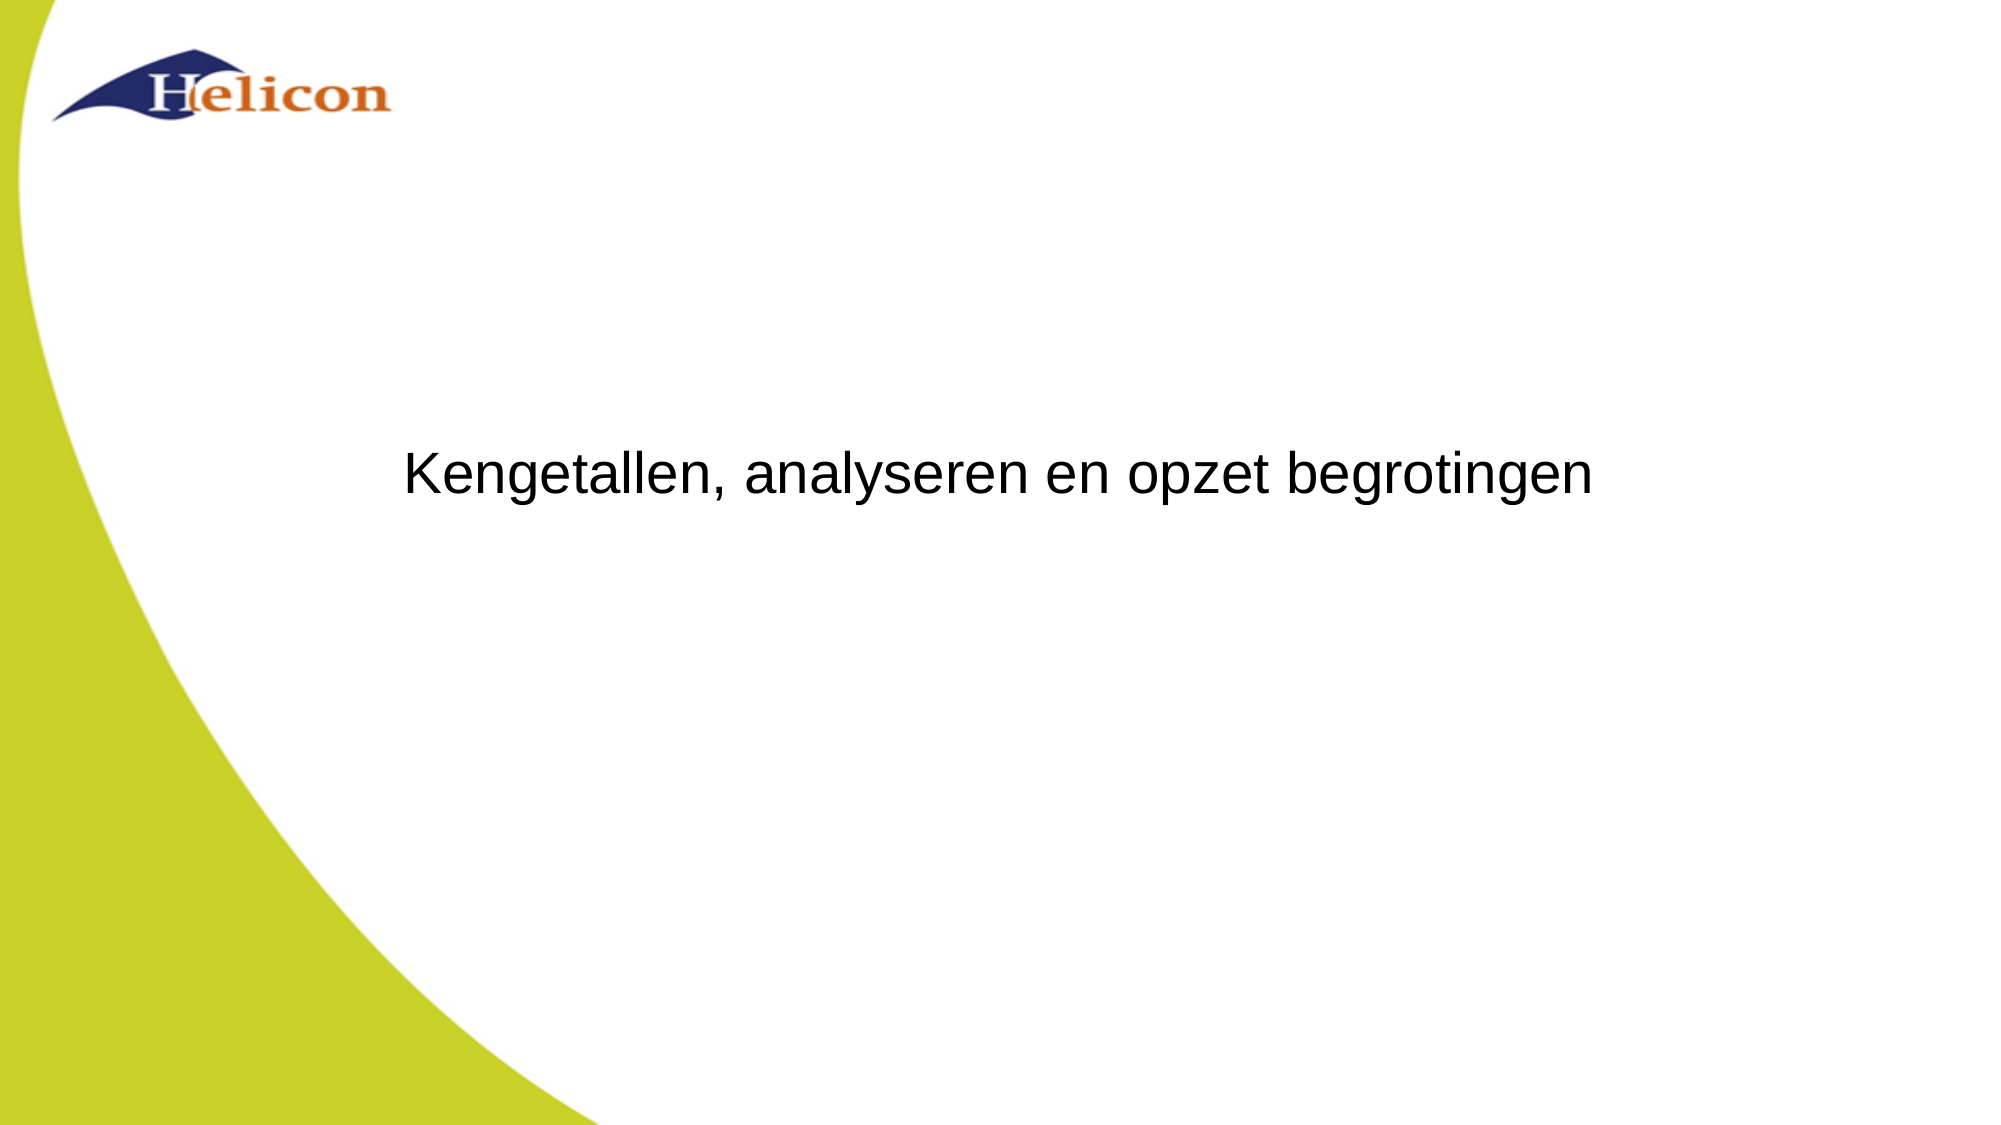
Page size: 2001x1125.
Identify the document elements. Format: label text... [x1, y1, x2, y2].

picture [0, 0, 2000, 1125]
title Kengetallen, analyseren en opzet begrotingen [150, 349, 1850, 591]
